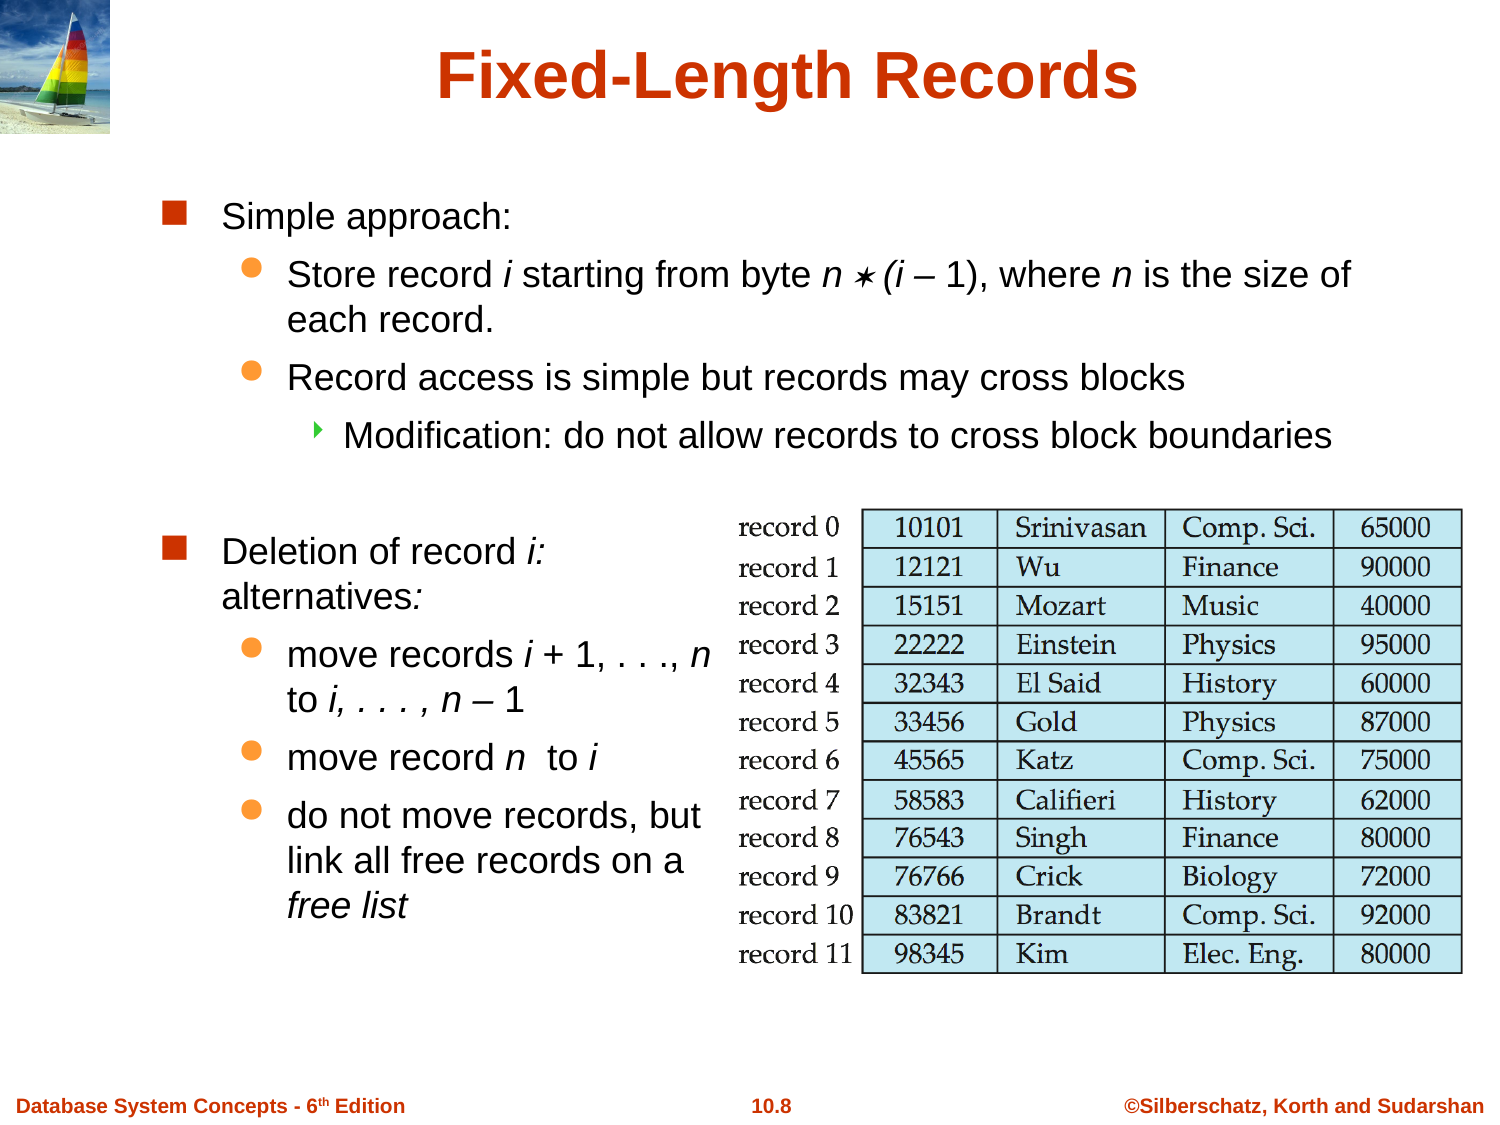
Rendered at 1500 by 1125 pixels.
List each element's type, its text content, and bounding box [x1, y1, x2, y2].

picture [0, 0, 110, 134]
picture [737, 506, 1464, 974]
title Fixed-Length Records [125, 18, 1452, 120]
list Simple approach: Store record i starting from byte n  (i – 1), where n is the size of each record. Record access is simple but records may cross blocks Modification: do not allow records to cross block boundaries Deletion of record i: alternatives: move records i + 1, . . ., n to i, . . . , n – 1 move record n to i do not move records, but link all free records on a free list [150, 184, 1438, 985]
